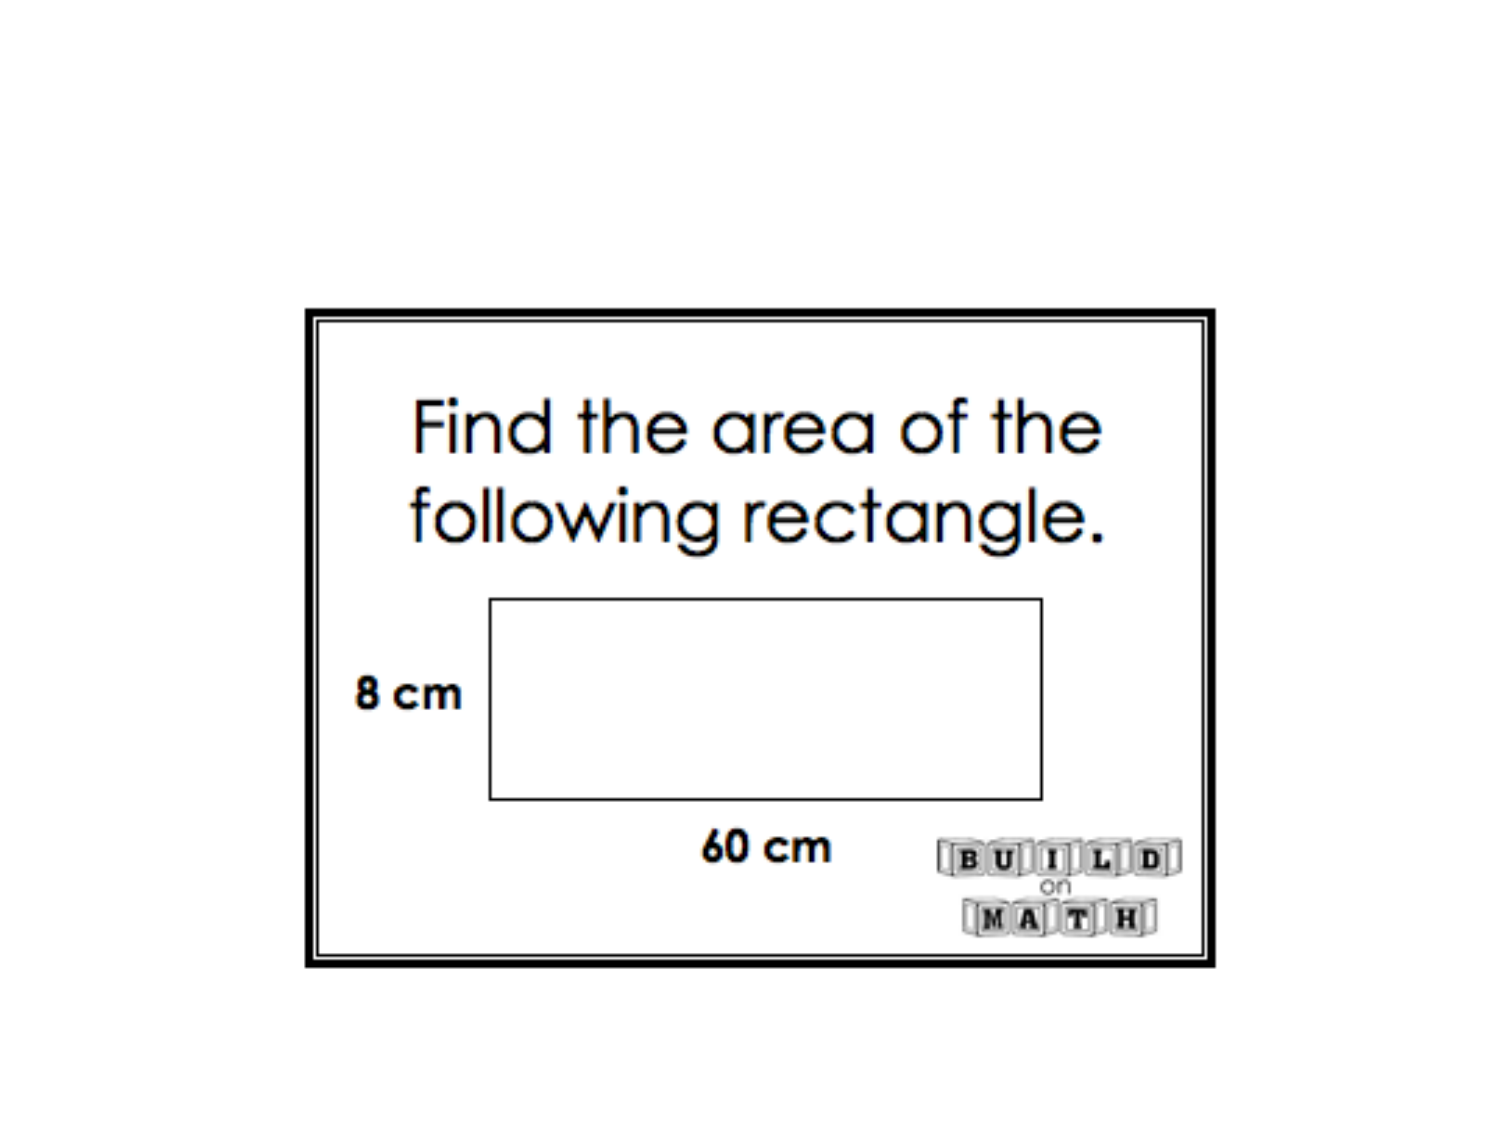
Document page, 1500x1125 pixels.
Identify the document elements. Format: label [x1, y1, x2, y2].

list [74, 262, 1426, 1006]
